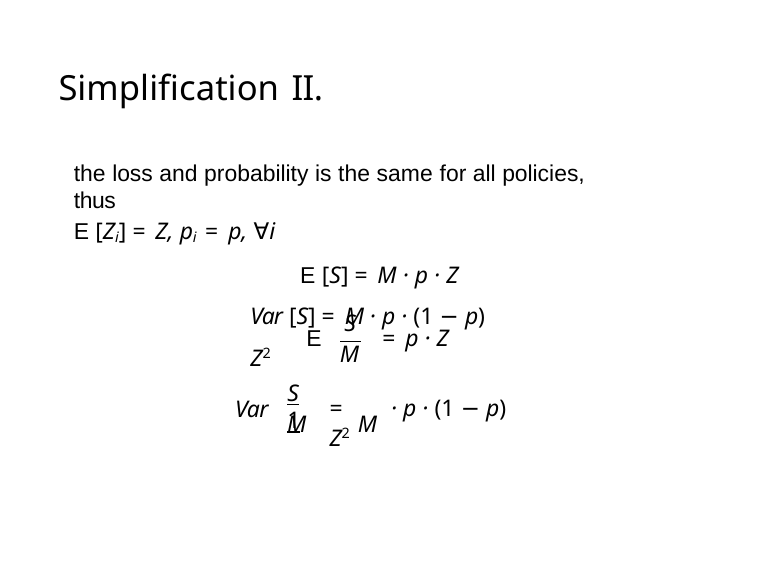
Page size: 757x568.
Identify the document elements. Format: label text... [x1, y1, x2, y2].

text_box S 1 [285, 376, 375, 407]
text_box Var [233, 392, 272, 422]
text_box [323, 290, 378, 343]
text_box = p · Z [380, 322, 452, 352]
text_box M M [285, 407, 323, 438]
text_box the loss and probability is the same for all policies, thus E [Zi] = Z, pi = p, ∀i E [S] = M · p · Z Var [S] = M · p · (1 − p) Z2 [67, 156, 634, 372]
text_box E [304, 322, 324, 352]
text_box M [337, 343, 364, 367]
text_box [270, 360, 326, 413]
text_box = · p · (1 − p) Z2 [323, 392, 526, 452]
title Simplification II. [56, 36, 709, 134]
